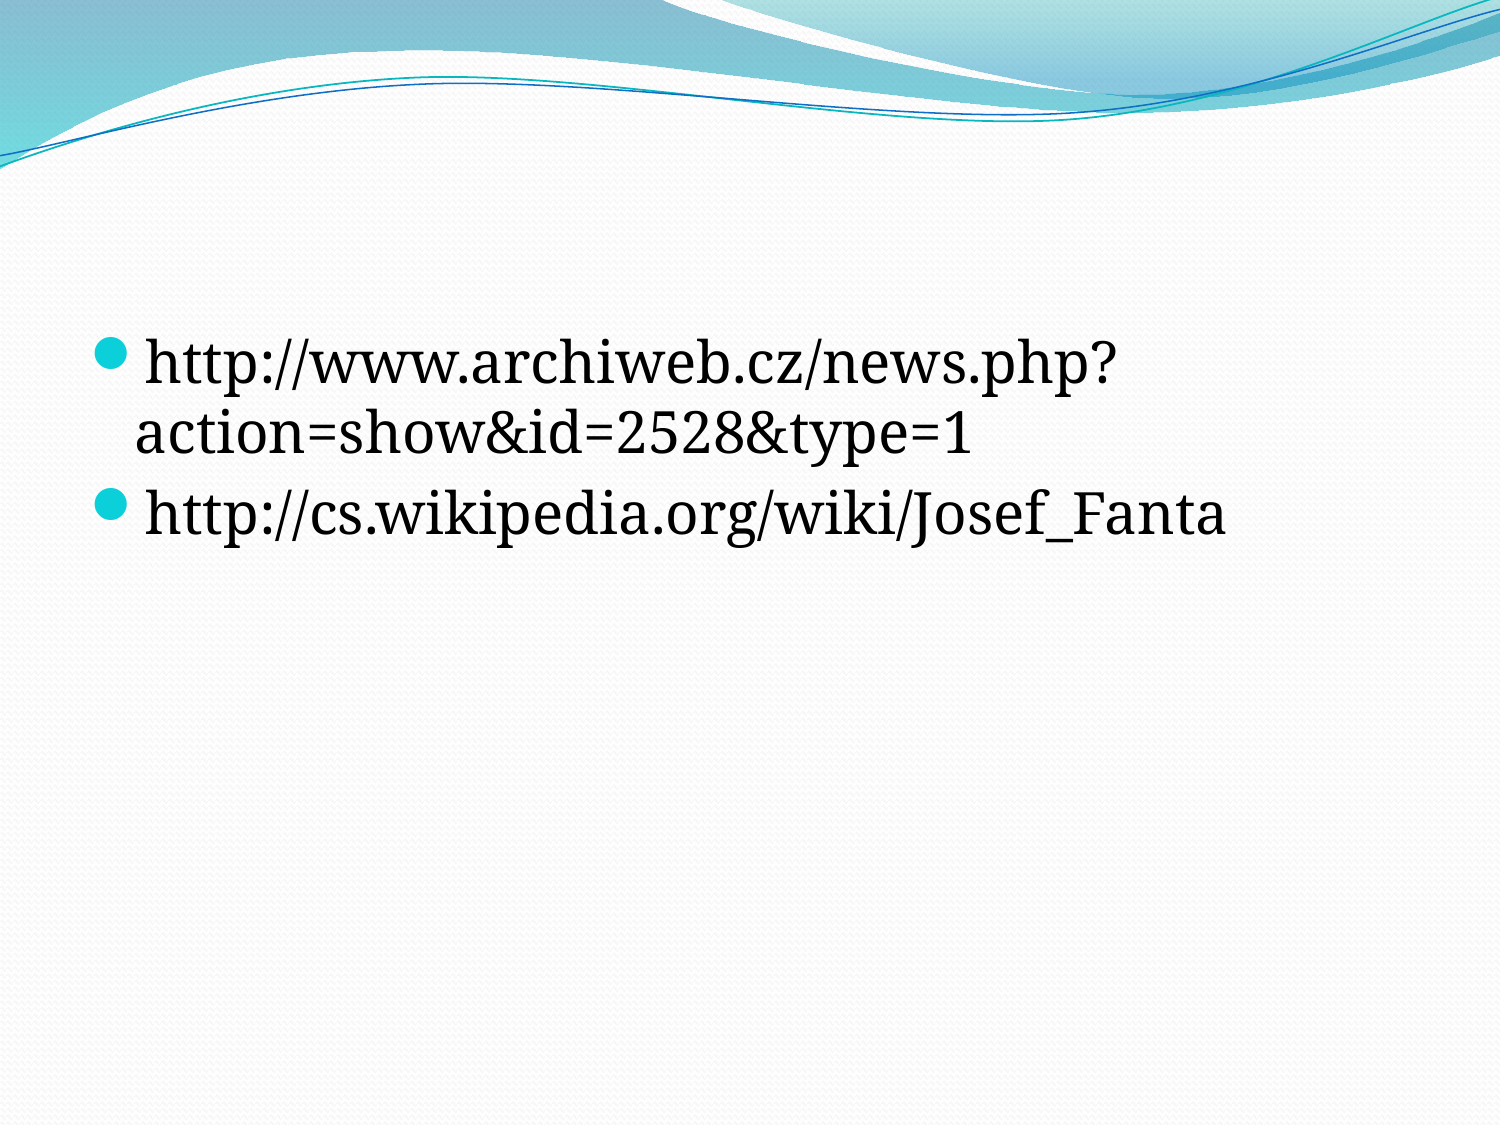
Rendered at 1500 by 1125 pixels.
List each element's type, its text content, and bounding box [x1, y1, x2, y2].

list http://www.archiweb.cz/news.php?action=show&id=2528&type=1 http://cs.wikipedia.org/wiki/Josef_Fanta [74, 317, 1426, 1038]
